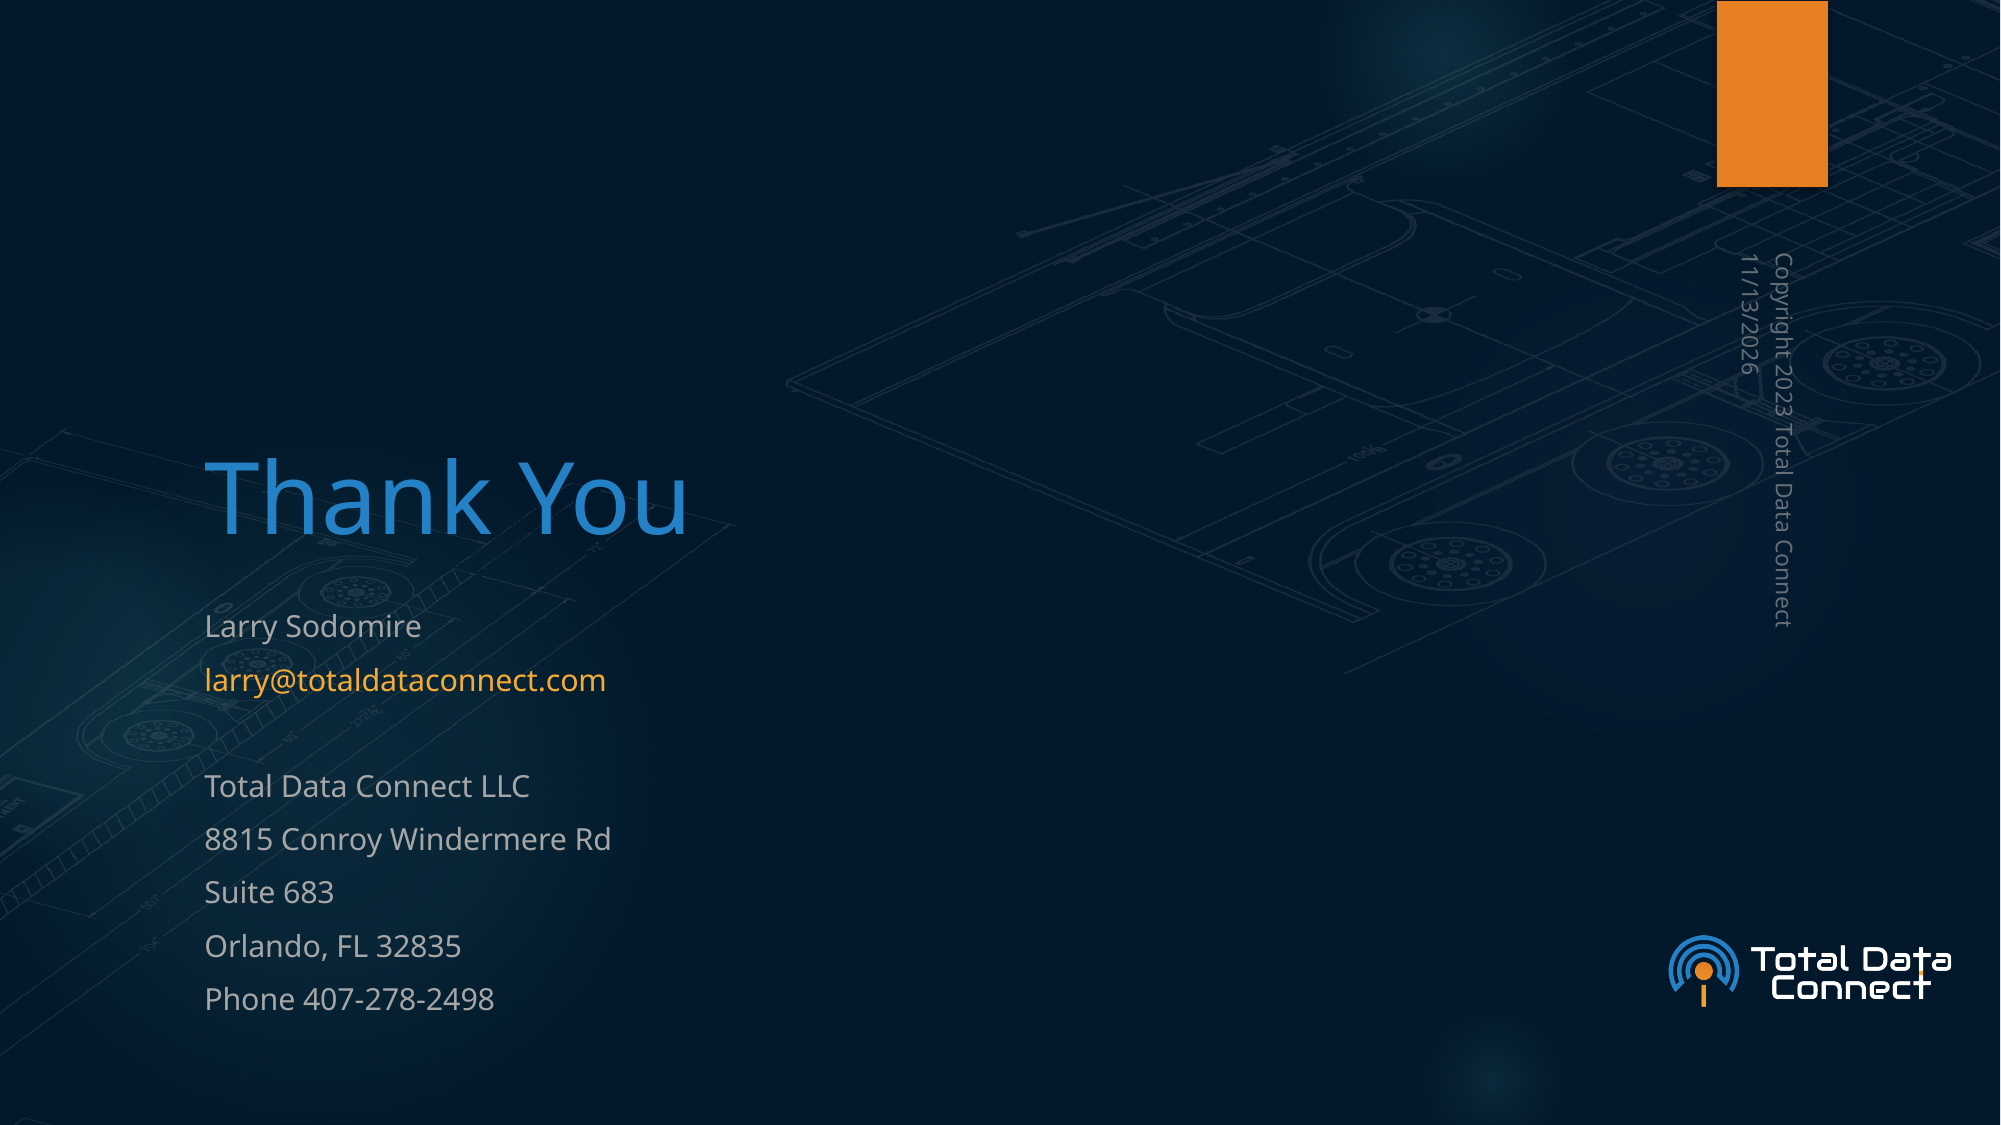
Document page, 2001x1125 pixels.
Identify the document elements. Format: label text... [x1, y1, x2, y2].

list Larry Sodomire larry@totaldataconnect.com Total Data Connect LLC 8815 Conroy Windermere Rd Suite 683 Orlando, FL 32835 Phone 407-278-2498 [189, 600, 1638, 1024]
footer Copyright 2023 Total Data Connect [1760, 237, 1811, 871]
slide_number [1722, 237, 1760, 400]
title Thank You [189, 237, 1638, 563]
picture [0, 0, 2001, 1125]
